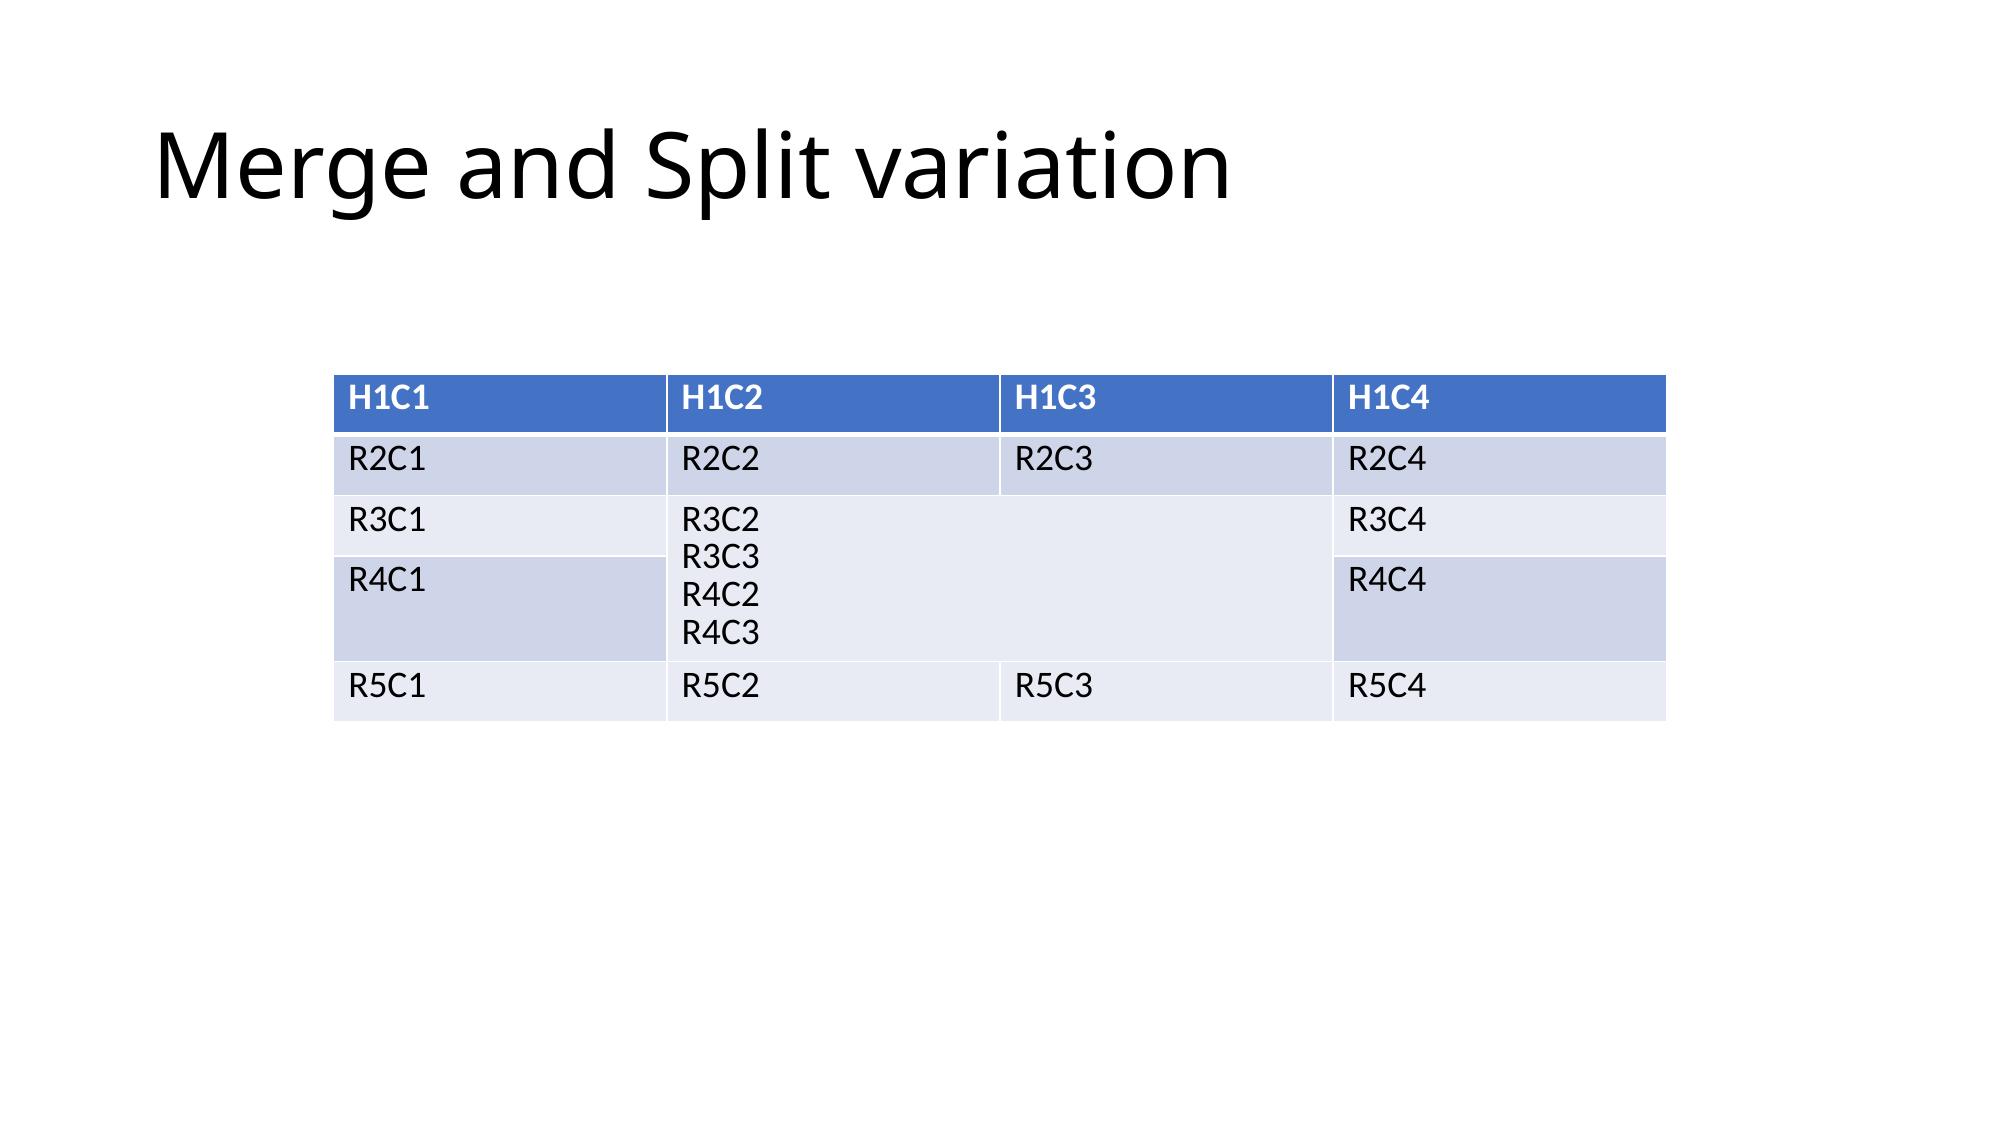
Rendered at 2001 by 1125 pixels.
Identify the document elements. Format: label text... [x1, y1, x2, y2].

table_header H1C4 [1334, 375, 1666, 432]
table_header H1C1 [334, 375, 666, 432]
table_header H1C3 [1001, 375, 1332, 432]
table_cell R2C3 [1001, 437, 1332, 495]
title Merge and Split variation [137, 59, 1863, 278]
table_cell R3C4 [1334, 496, 1666, 555]
table_cell R2C1 [334, 437, 666, 495]
table_cell R2C4 [1334, 437, 1666, 495]
table_cell R5C4 [1334, 662, 1666, 721]
table_cell R2C2 [668, 437, 999, 495]
table_header H1C2 [668, 375, 999, 432]
table_cell R3C1 [334, 496, 666, 555]
table_cell R5C3 [1001, 662, 1332, 721]
table_cell R4C4 [1334, 557, 1666, 661]
table_cell R5C1 [334, 662, 666, 721]
table_cell R4C1 [334, 557, 666, 661]
table_cell R5C2 [668, 662, 999, 721]
table_cell R3C2 R3C3 R4C2 R4C3 [668, 496, 1332, 661]
